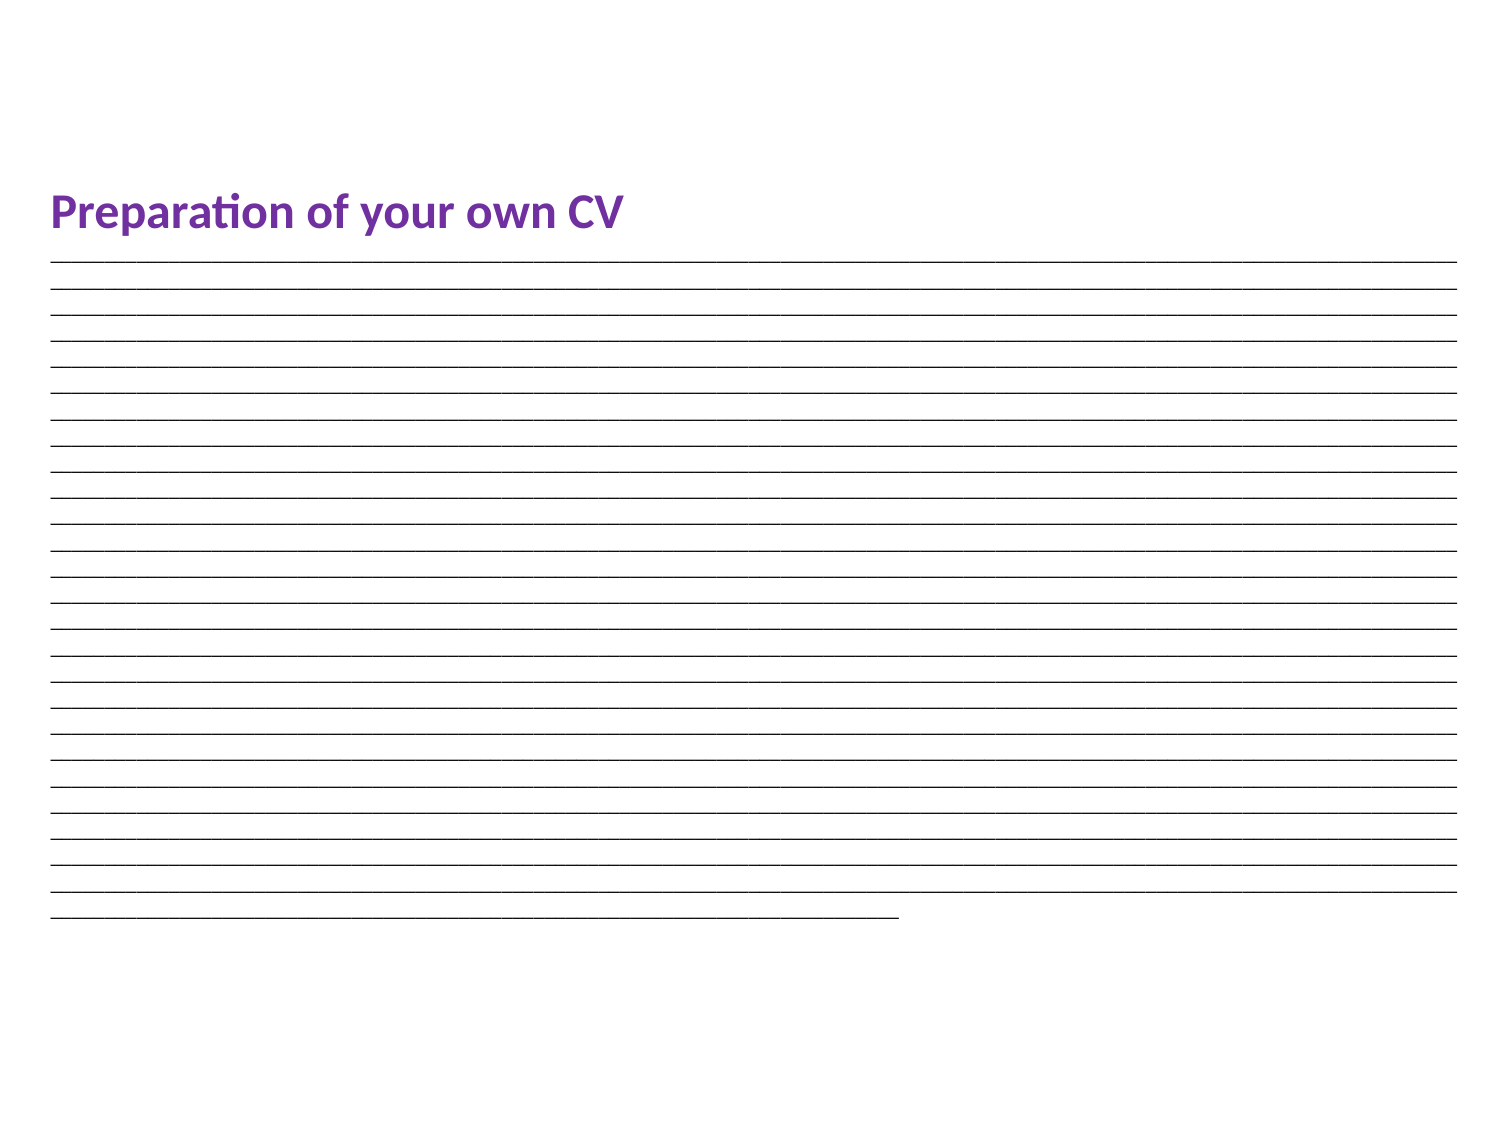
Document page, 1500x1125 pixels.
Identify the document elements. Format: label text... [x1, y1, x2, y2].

text_box Preparation of your own CV __________________________________________________________________________________________________________________________________________________________________________________________________________________________________________________________________________________________________________________________________________________________________________________________________________________________________________________________________________________________________________________________________________________________________________________________________________________________________________________________________________________________________________________________________________________________________________________________________________________________________________________________________________________________________________________________________________________________________________________________________________________________________________________________________________________________________________________________________________________________________________________________________________________________________________________________________________________________________________________________________________________________________________________________________________________________________________________________________________________________________________________________________________________________________________________________________________________________________________________________________________________________________________________________________________________________________________________________________________________________________________________________________________________________________________________________________________________________________________________________________________________________________________________________________________________________________________________________________________________________________________________________________________________________________________________________________________________________________________________________________________________________________________________________________________________________________________________________________________________________________________________________________________________________________________________________________________________________________________________________________________________________________________________________________________________________________________________________________________________________________________________________________________________________________________________________________________________________________________________________________________________________________________________________________________________________________________________________________________________________________________________________________________________________________________________________________________________________________________________________________________________________________________________________________________________________________________________________________________________________ [35, 171, 1476, 928]
